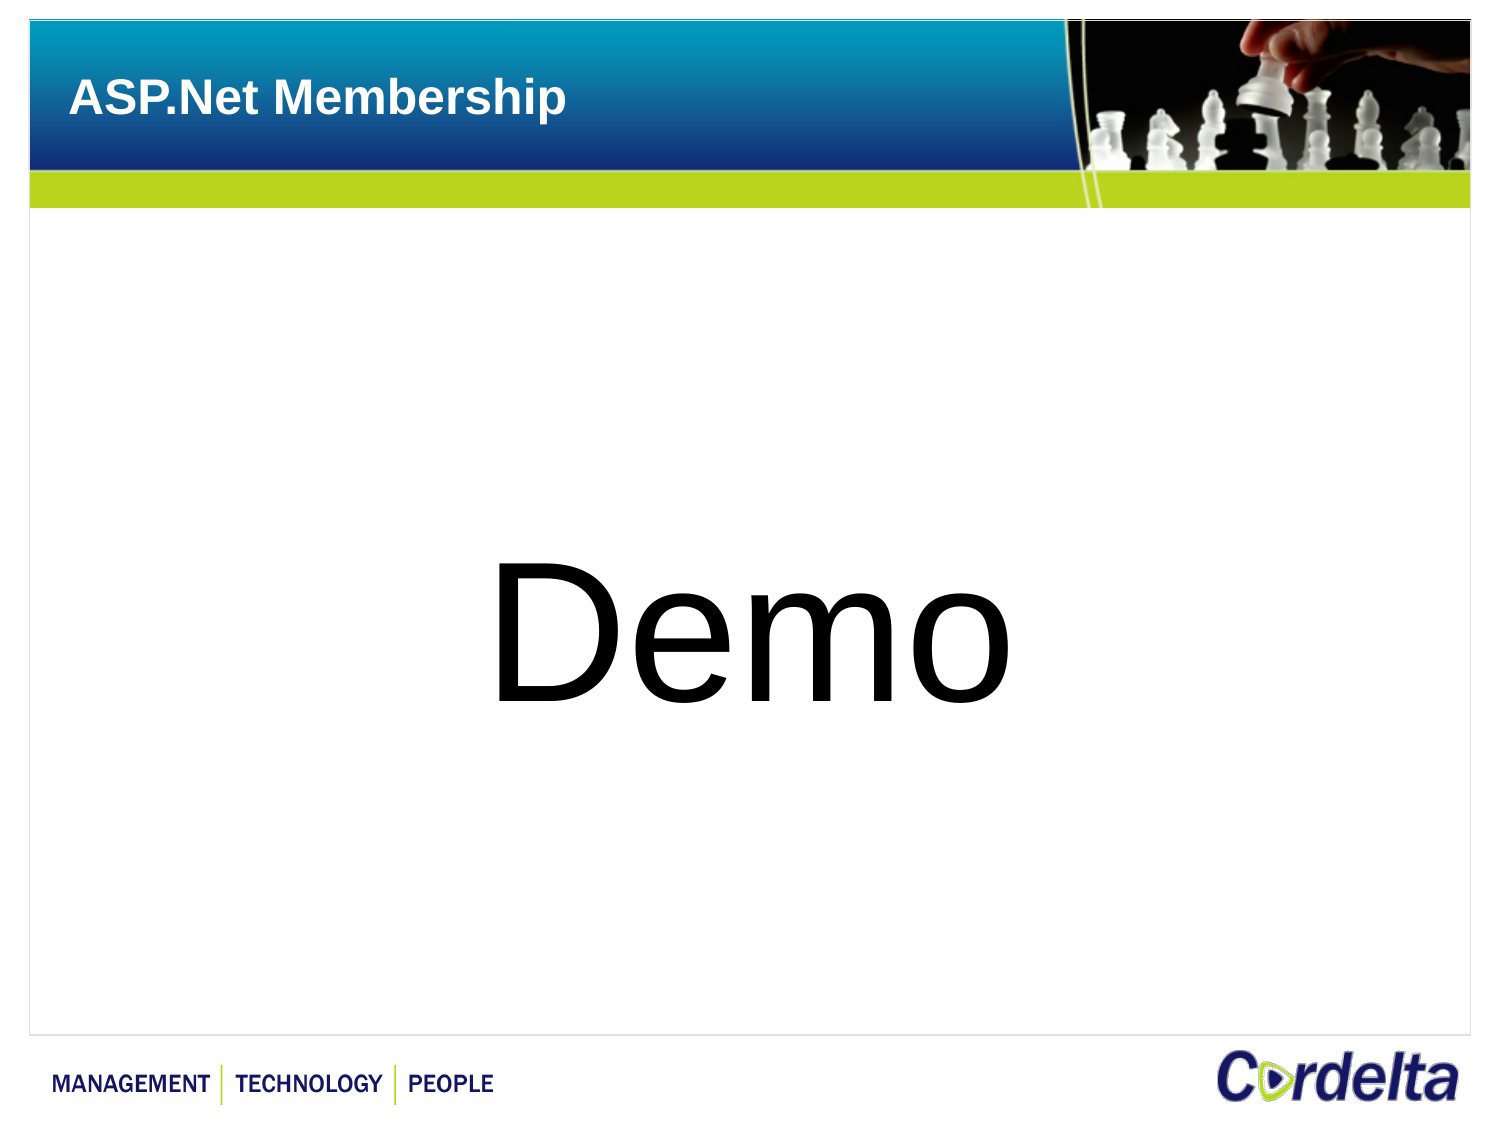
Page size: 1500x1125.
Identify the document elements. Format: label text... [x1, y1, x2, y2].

picture [48, 1055, 498, 1105]
picture [30, 21, 1470, 208]
picture [1207, 1046, 1469, 1104]
list Demo [100, 243, 1400, 1000]
picture [28, 19, 1472, 208]
title ASP.Net Membership [53, 57, 1010, 143]
